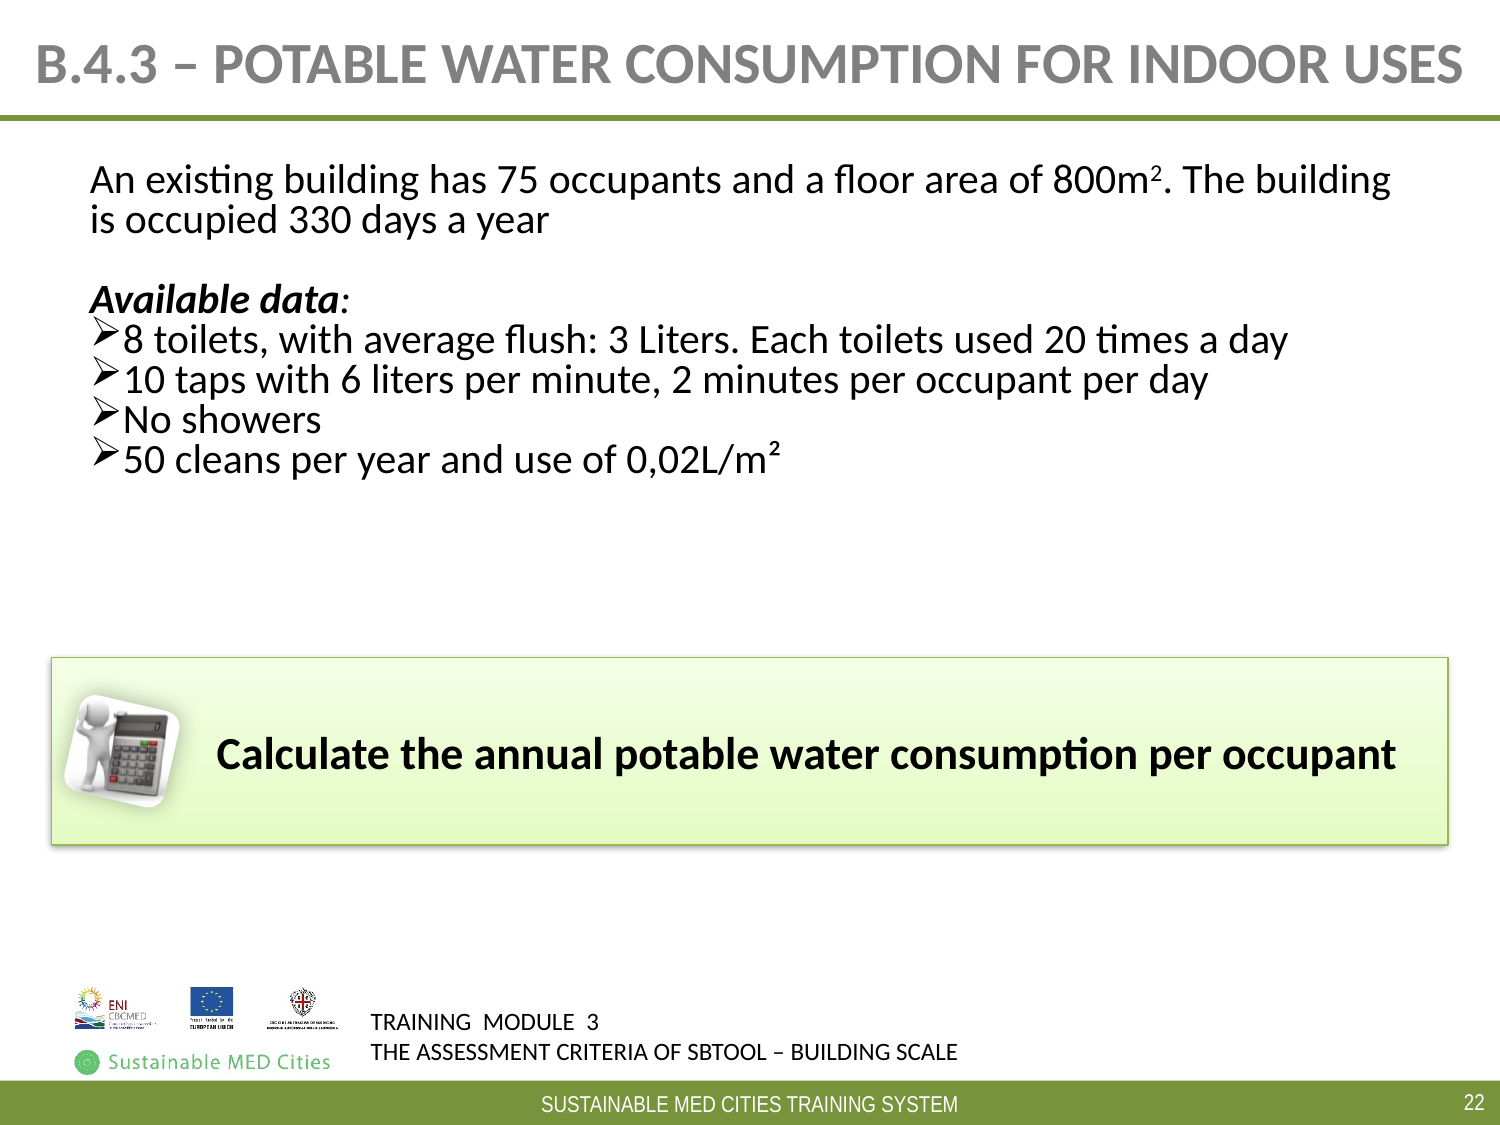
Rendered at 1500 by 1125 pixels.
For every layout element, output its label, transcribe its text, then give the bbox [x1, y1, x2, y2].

picture [62, 978, 356, 1080]
list An existing building has 75 occupants and a floor area of 800m2. The building is occupied 330 days a year Available data: 8 toilets, with average flush: 3 Liters. Each toilets used 20 times a day 10 taps with 6 liters per minute, 2 minutes per occupant per day No showers 50 cleans per year and use of 0,02L/m² [75, 153, 1425, 560]
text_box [51, 657, 1449, 846]
title B.4.3 – POTABLE WATER CONSUMPTION FOR INDOOR USES [0, 0, 1500, 121]
slide_number 22 [1149, 1076, 1500, 1125]
